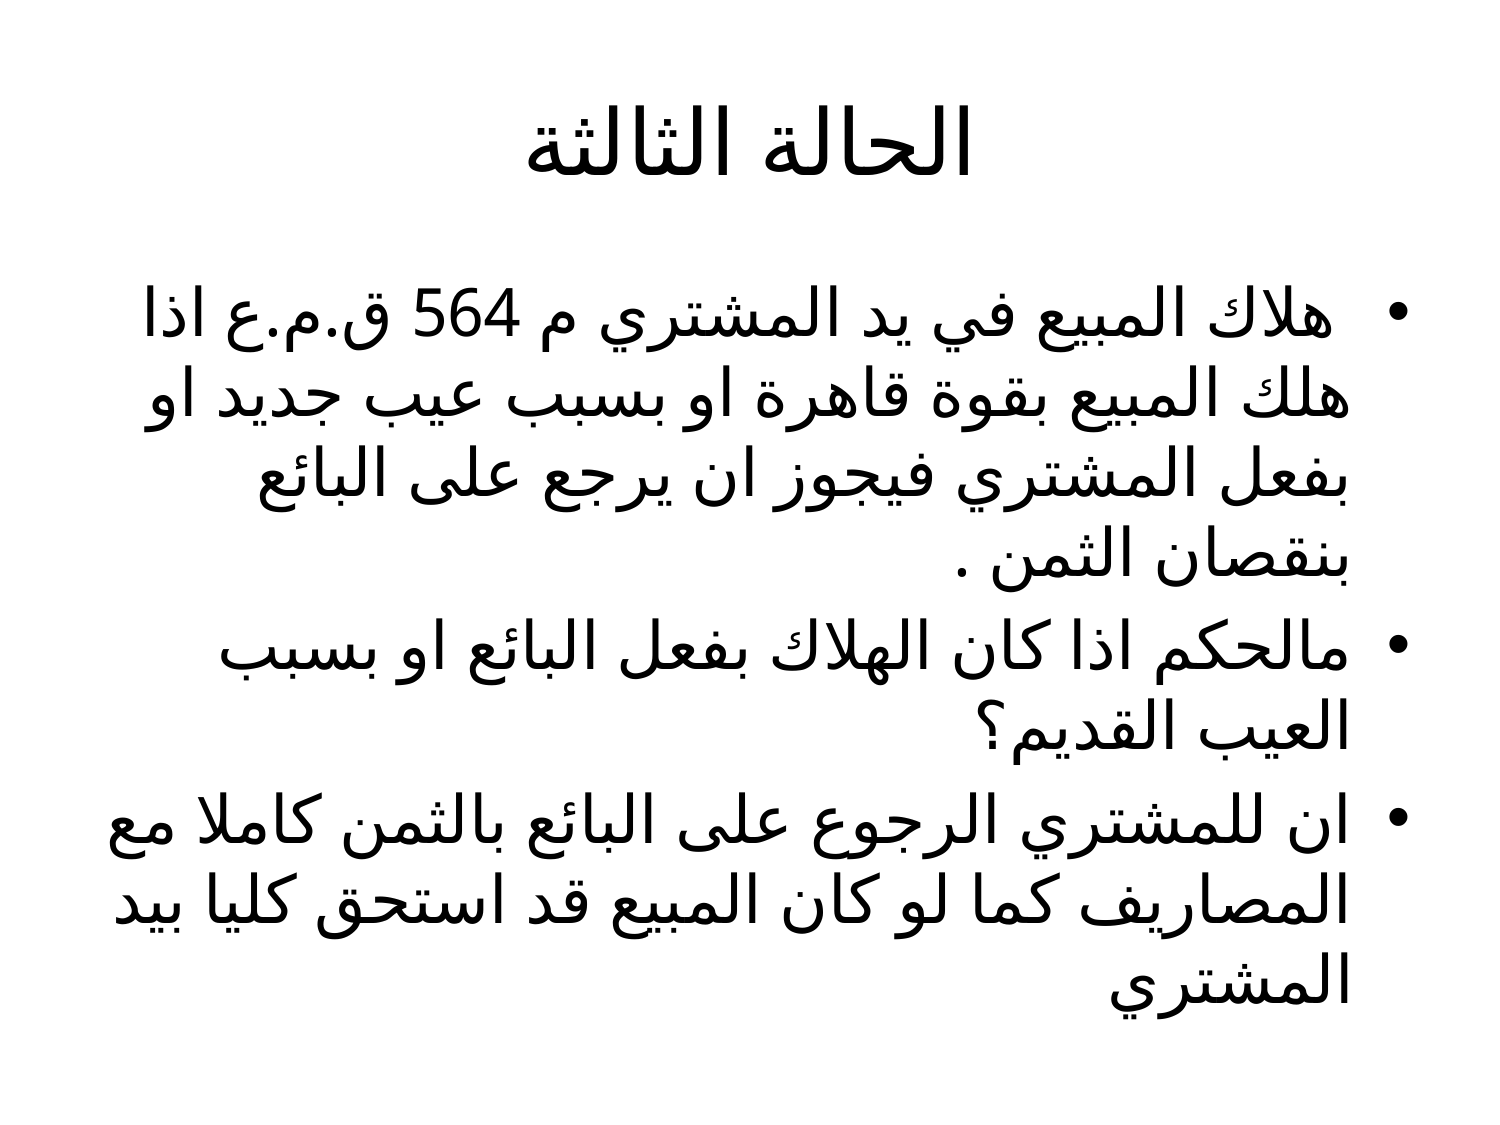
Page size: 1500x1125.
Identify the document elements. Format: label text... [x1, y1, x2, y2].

title الحالة الثالثة [75, 45, 1425, 233]
list هلاك المبيع في يد المشتري م 564 ق.م.ع اذا هلك المبيع بقوة قاهرة او بسبب عيب جديد او بفعل المشتري فيجوز ان يرجع على البائع بنقصان الثمن . مالحكم اذا كان الهلاك بفعل البائع او بسبب العيب القديم؟ ان للمشتري الرجوع على البائع بالثمن كاملا مع المصاريف كما لو كان المبيع قد استحق كليا بيد المشتري [75, 262, 1425, 1005]
